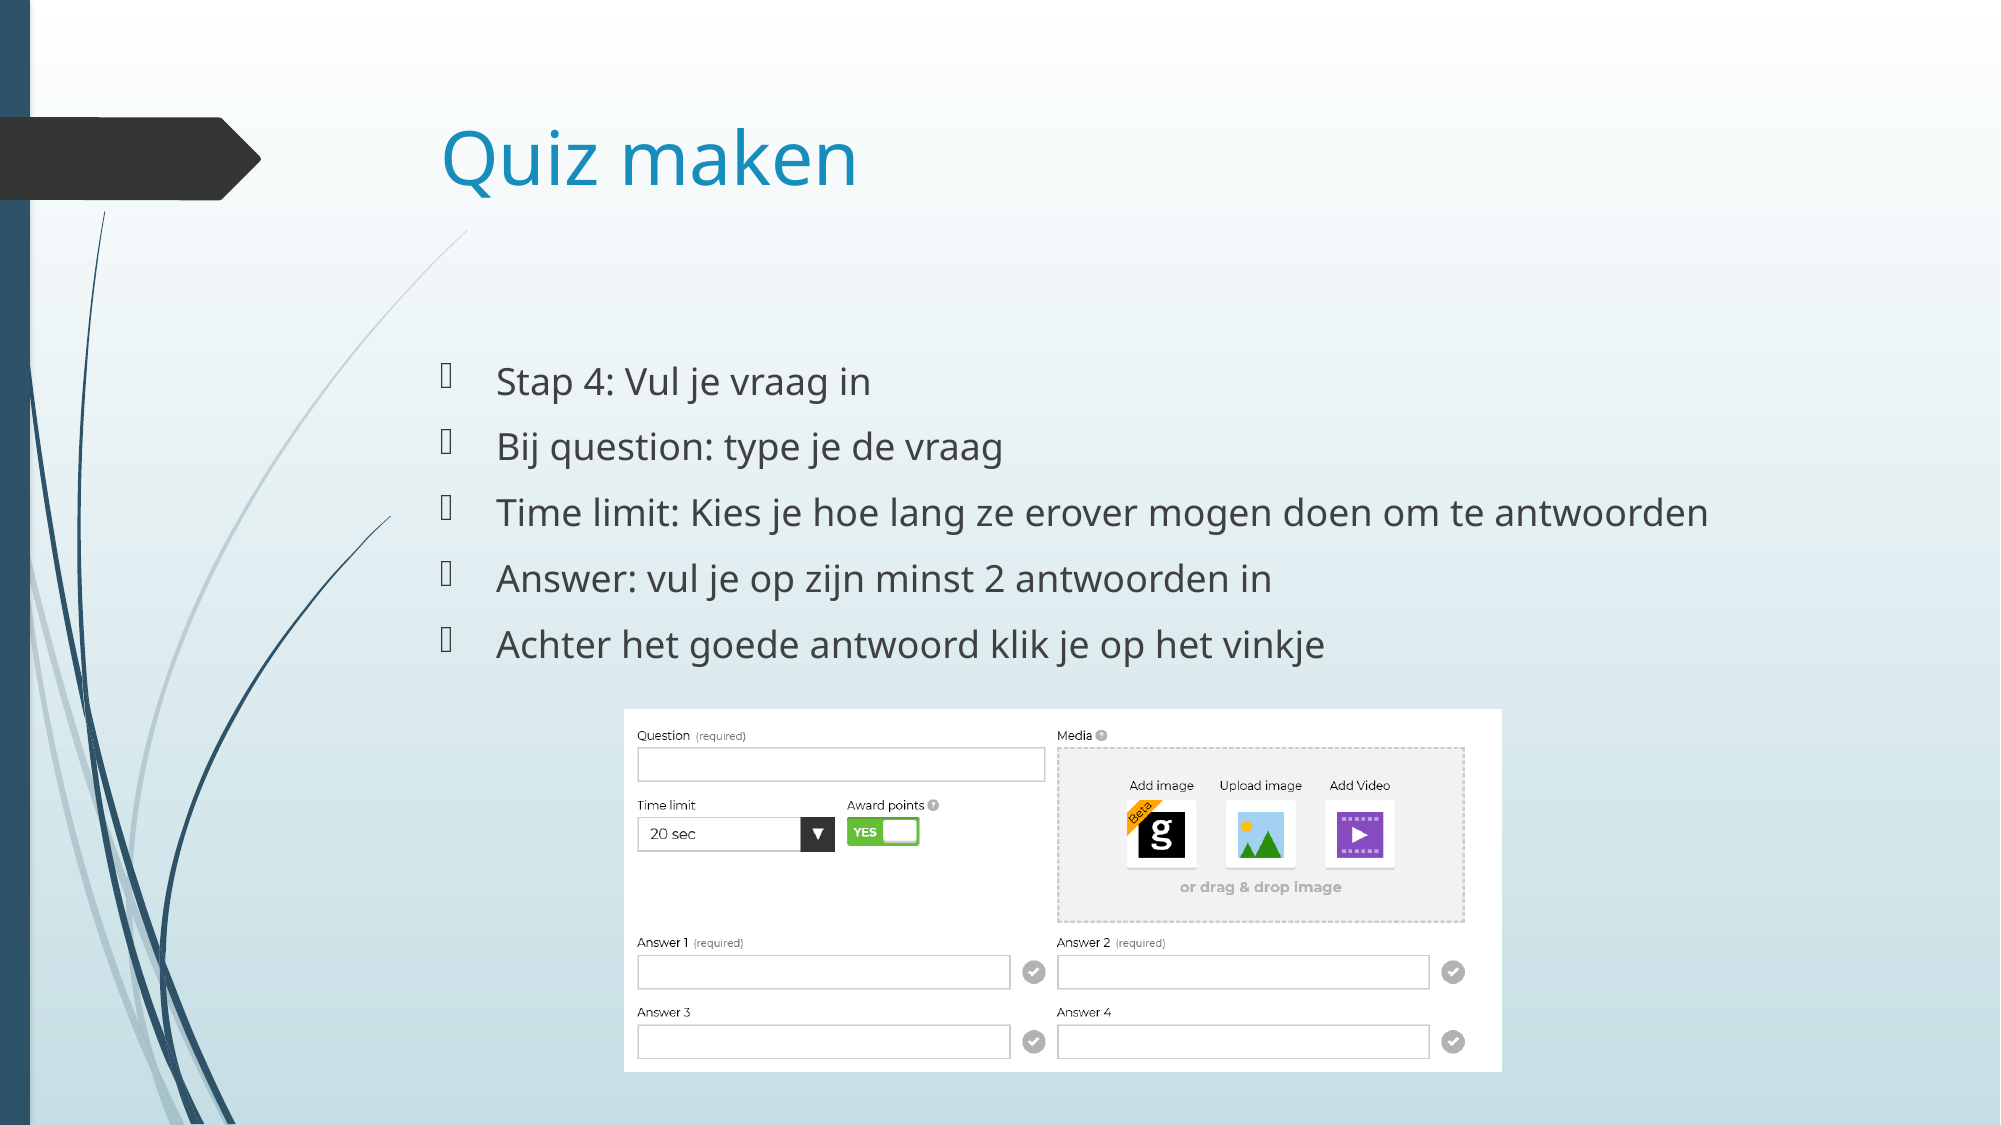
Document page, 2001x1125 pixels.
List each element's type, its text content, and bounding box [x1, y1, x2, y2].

title Quiz maken [425, 102, 1888, 313]
list Stap 4: Vul je vraag in Bij question: type je de vraag Time limit: Kies je hoe lang ze erover mogen doen om te antwoorden Answer: vul je op zijn minst 2 antwoorden in Achter het goede antwoord klik je op het vinkje [424, 350, 1888, 970]
picture [624, 708, 1502, 1072]
